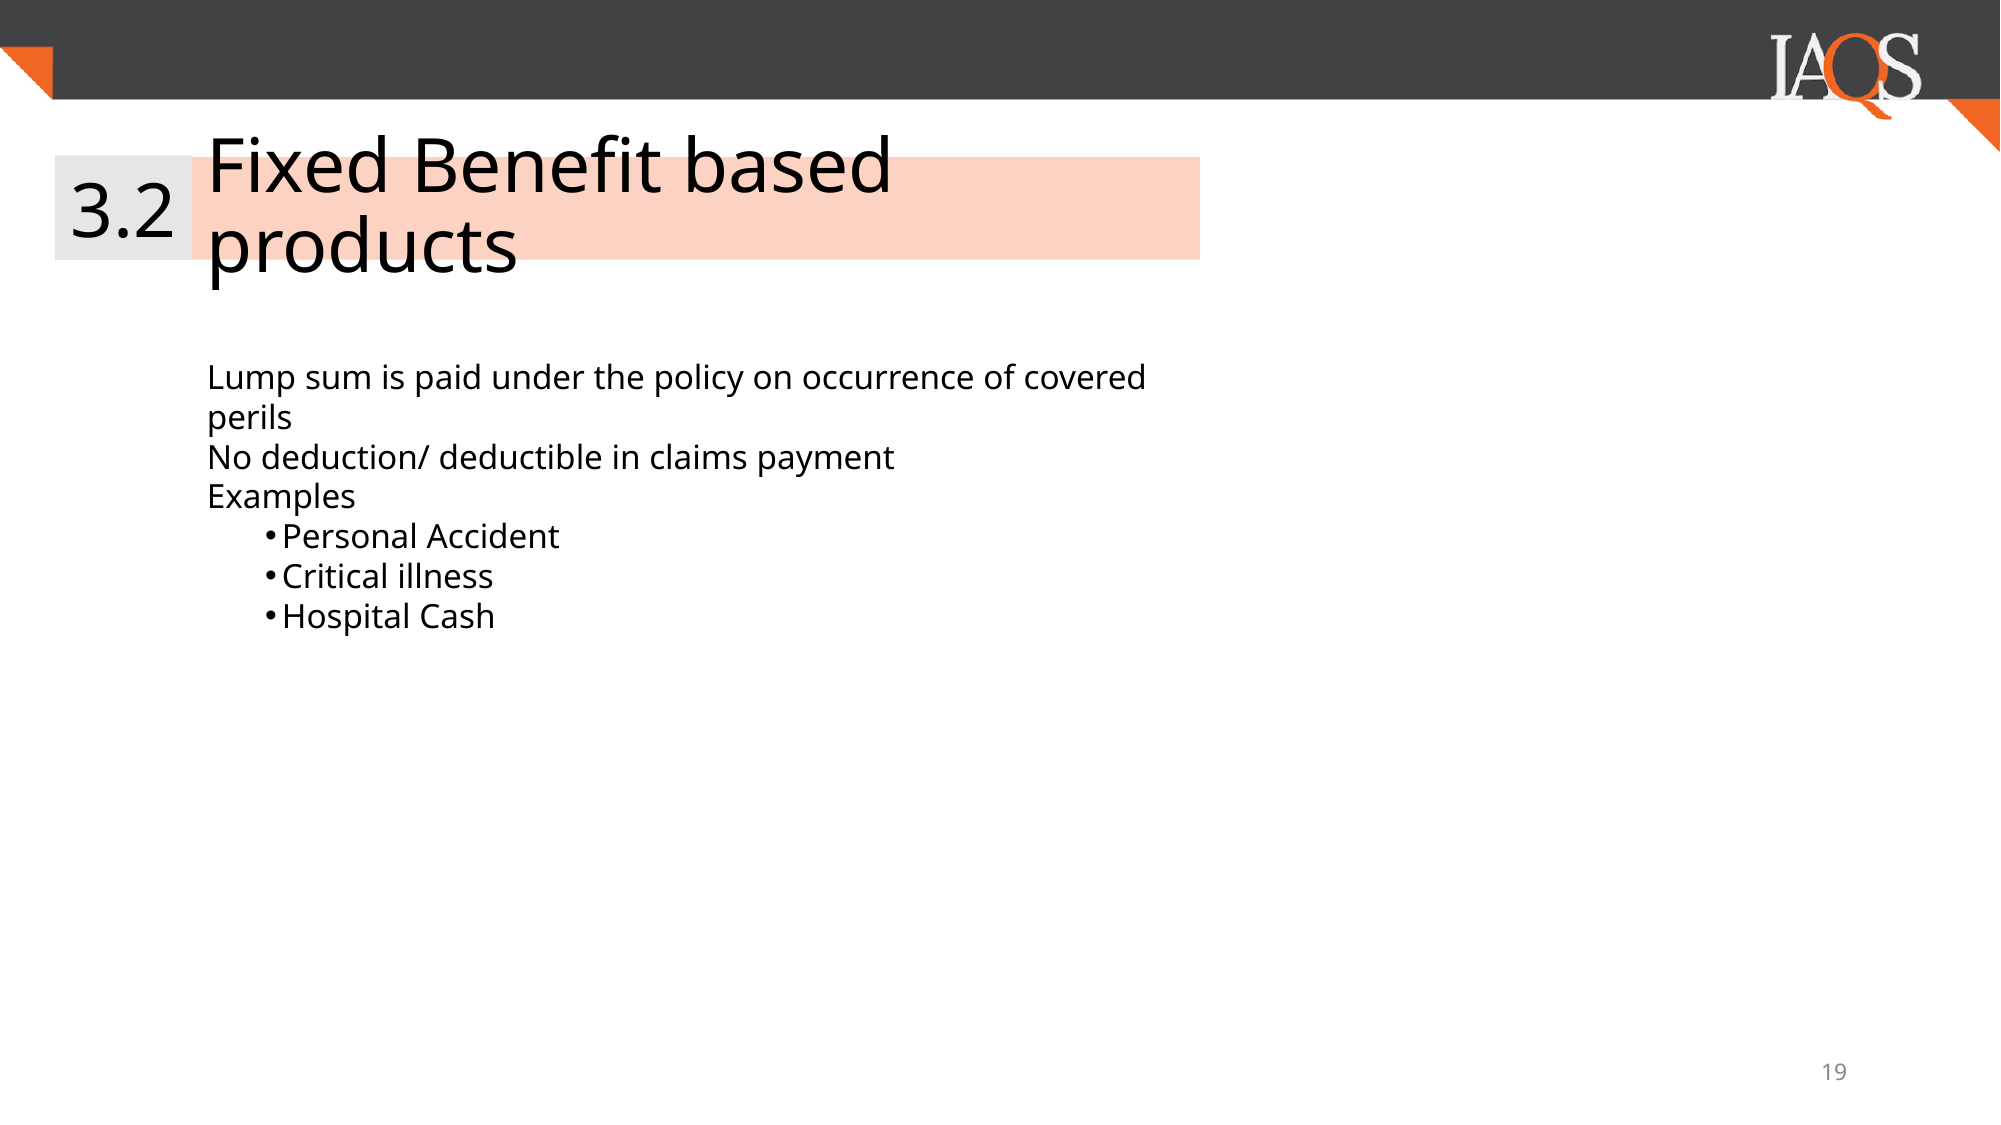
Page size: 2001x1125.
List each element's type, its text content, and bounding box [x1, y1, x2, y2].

title Fixed Benefit based products [192, 156, 1200, 260]
text_box Lump sum is paid under the policy on occurrence of covered perils No deduction/ deductible in claims payment Examples Personal Accident Critical illness Hospital Cash [191, 348, 1237, 643]
picture [0, 0, 2000, 152]
text_box 3.2 [55, 155, 192, 261]
slide_number ‹#› [1412, 1042, 1863, 1103]
